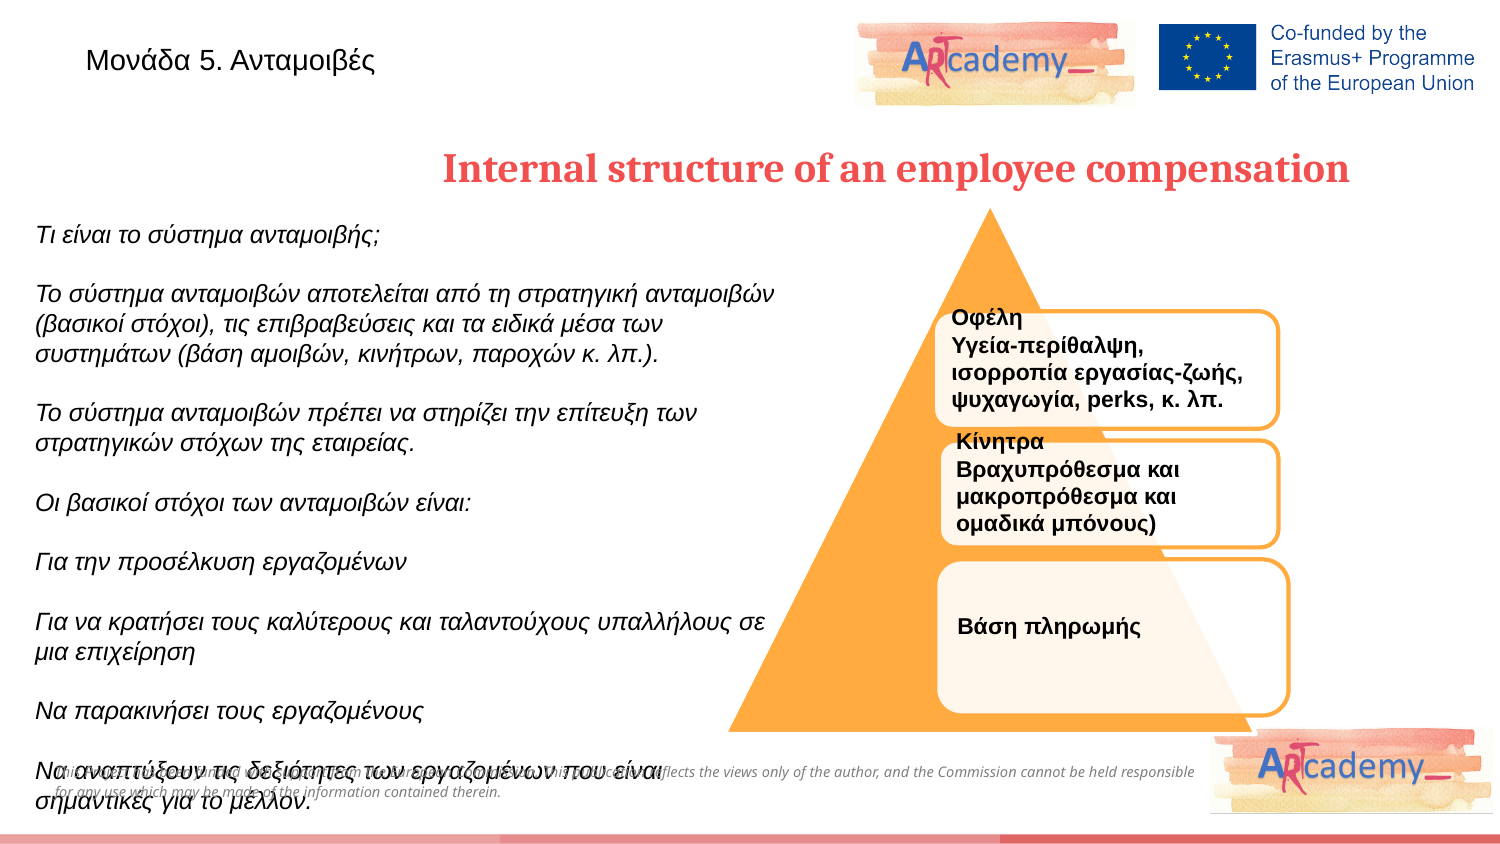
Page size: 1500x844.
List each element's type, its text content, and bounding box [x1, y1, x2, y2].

text_box This Project has been funded with support from the European Commission. This publication reflects the views only of the author, and the Commission cannot be held responsible for any use which may be made of the information contained therein. [39, 754, 1205, 799]
list Τι είναι το σύστημα ανταμοιβής; Το σύστημα ανταμοιβών αποτελείται από τη στρατηγική ανταμοιβών (βασικοί στόχοι), τις επιβραβεύσεις και τα ειδικά μέσα των συστημάτων (βάση αμοιβών, κινήτρων, παροχών κ. λπ.). Το σύστημα ανταμοιβών πρέπει να στηρίζει την επίτευξη των στρατηγικών στόχων της εταιρείας. Οι βασικοί στόχοι των ανταμοιβών είναι: Για την προσέλκυση εργαζομένων Για να κρατήσει τους καλύτερους και ταλαντούχους υπαλλήλους σε μια επιχείρηση Να παρακινήσει τους εργαζομένους Να αναπτύξουν τις δεξιότητες των εργαζομένων που είναι σημαντικές για το μέλλον. [19, 203, 528, 489]
picture [854, 2, 1137, 138]
text_box Μονάδα 5. Ανταμοιβές [70, 33, 805, 119]
picture [1210, 735, 1493, 844]
title Internal structure of an employee compensation [364, 53, 1448, 203]
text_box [530, 202, 1500, 735]
picture [1158, 24, 1474, 94]
